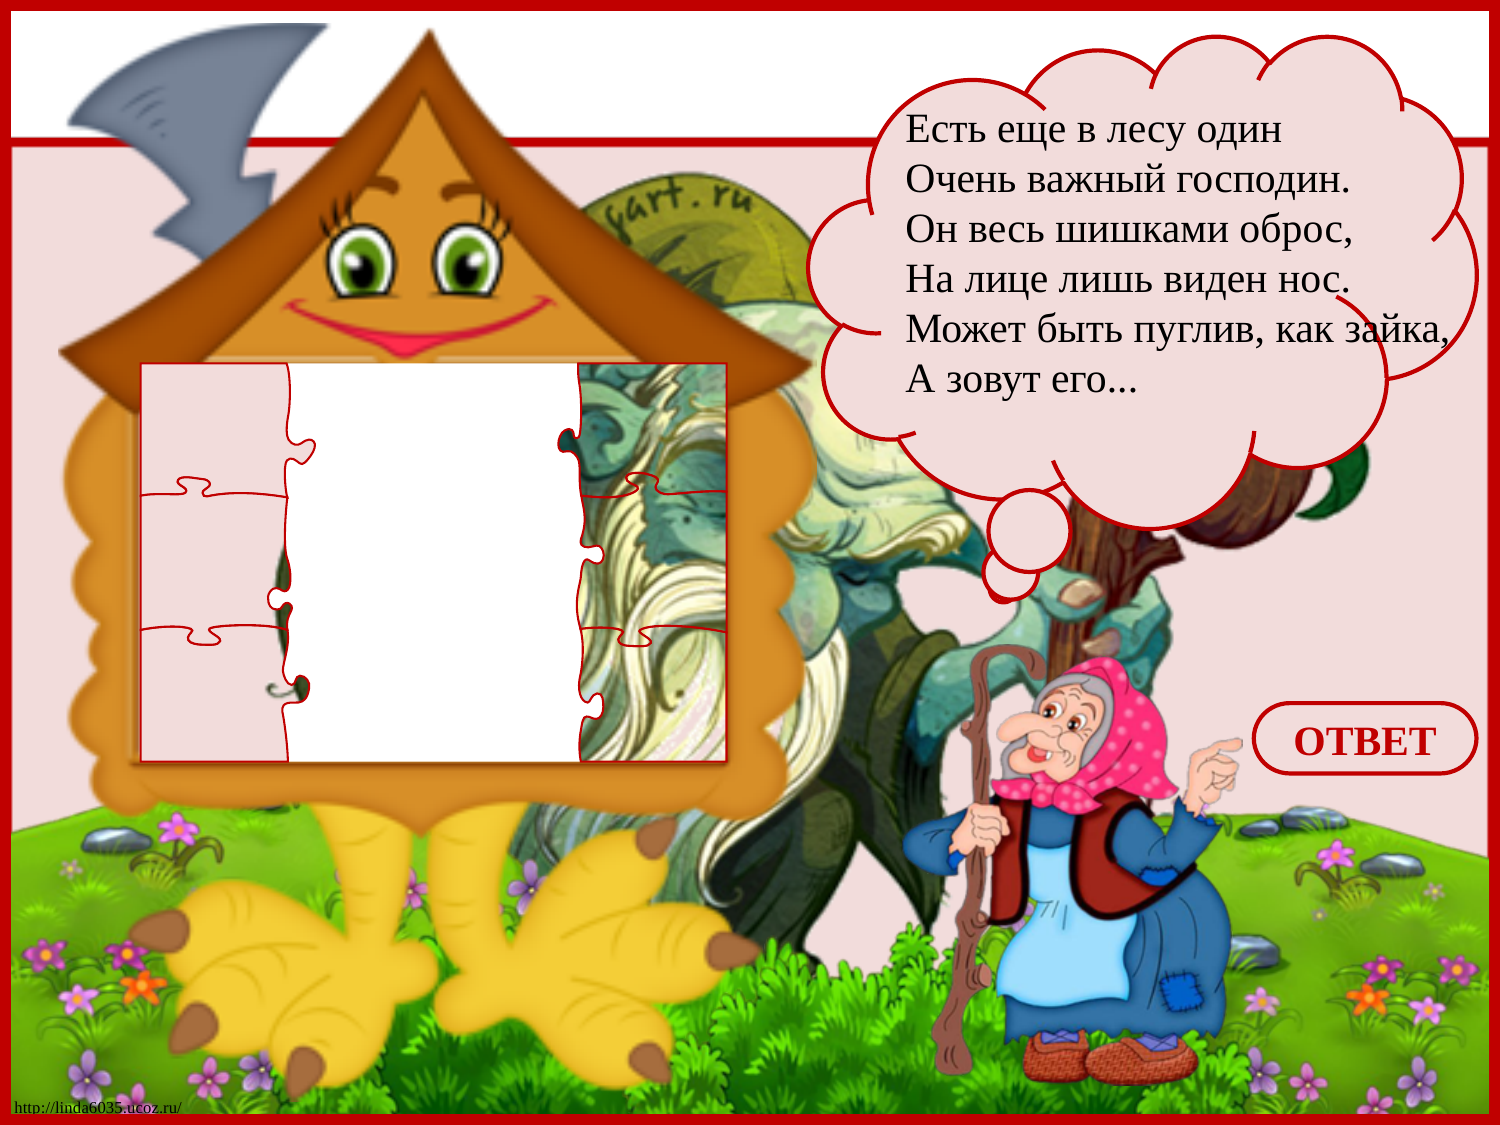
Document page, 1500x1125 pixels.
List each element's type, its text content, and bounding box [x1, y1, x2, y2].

text_box [578, 626, 727, 762]
text_box [558, 363, 727, 497]
text_box [576, 472, 727, 647]
text_box [140, 626, 310, 762]
picture [11, 11, 1489, 1114]
text_box Есть еще в лесу один Очень важный господин. Он весь шишками оброс, На лице лишь виден нос. Может быть пуглив, как зайка, А зовут его... [890, 93, 1495, 409]
text_box [917, 34, 1403, 93]
text_box [138, 361, 729, 764]
text_box [140, 363, 315, 497]
text_box [805, 116, 1384, 605]
text_box ОТВЕТ [1251, 701, 1479, 776]
text_box [140, 477, 292, 645]
